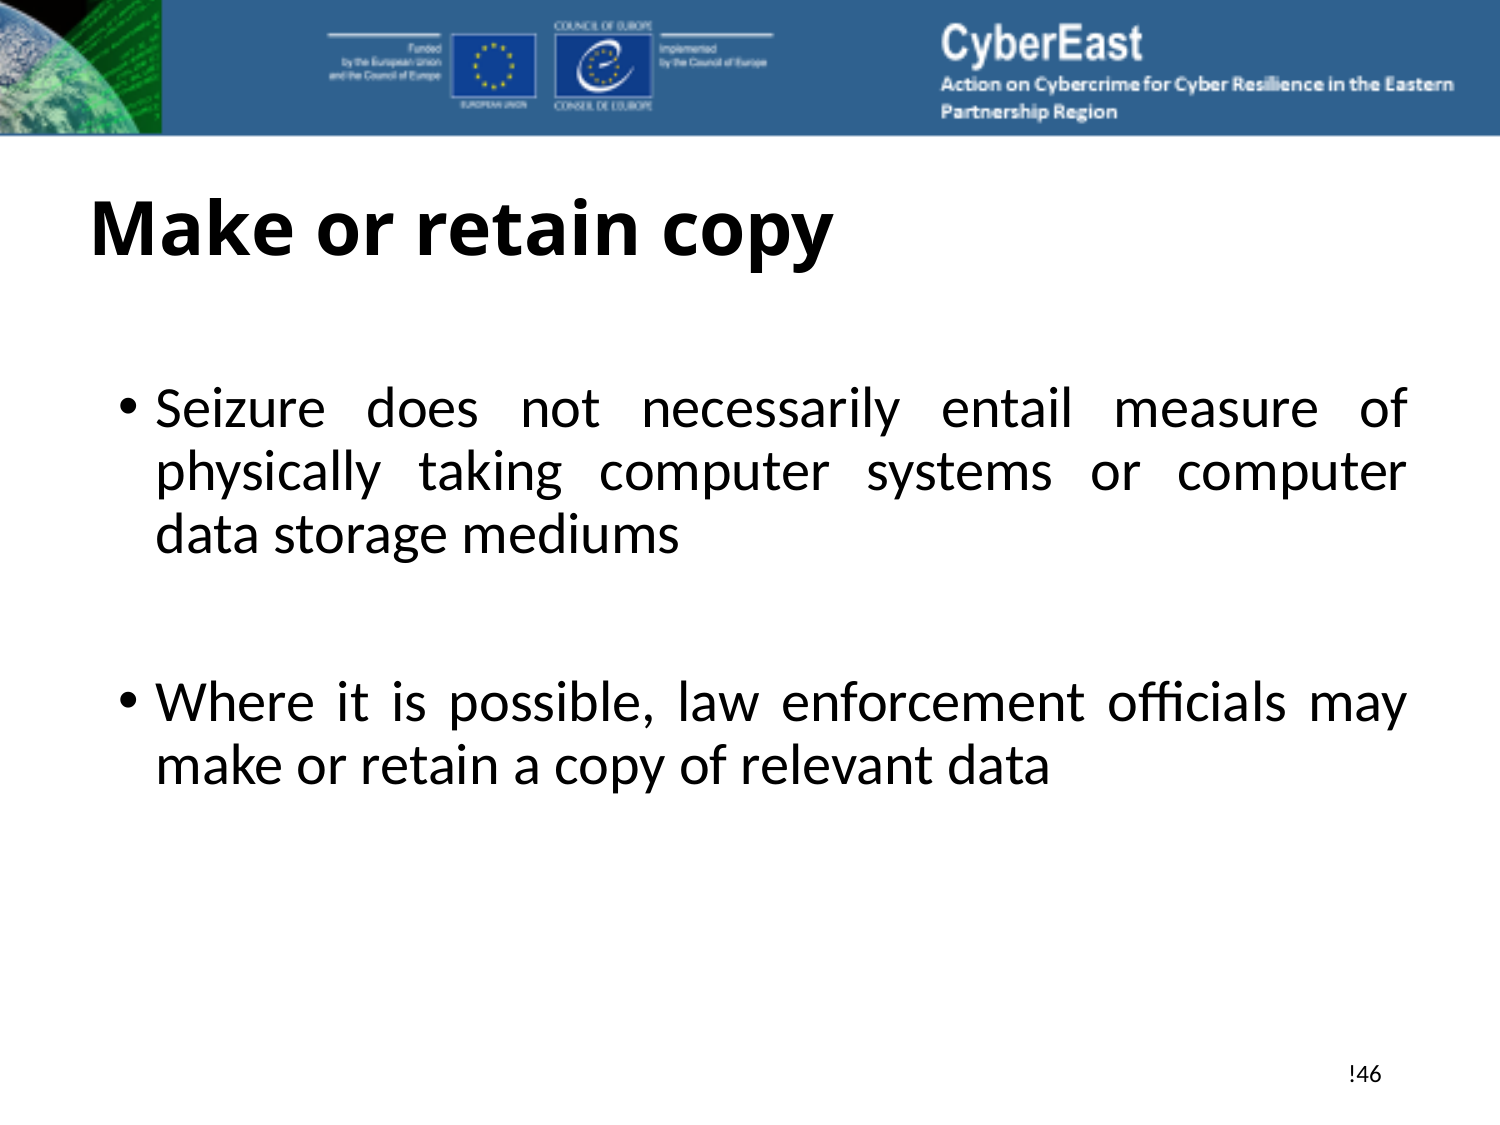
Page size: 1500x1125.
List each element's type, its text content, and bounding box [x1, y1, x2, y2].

picture [0, 0, 1500, 1125]
list Seizure does not necessarily entail measure of physically taking computer systems or computer data storage mediums Where it is possible, law enforcement officials may make or retain a copy of relevant data [103, 370, 1424, 1073]
title Make or retain copy [73, 137, 1424, 325]
slide_number !46 [1059, 1042, 1397, 1103]
